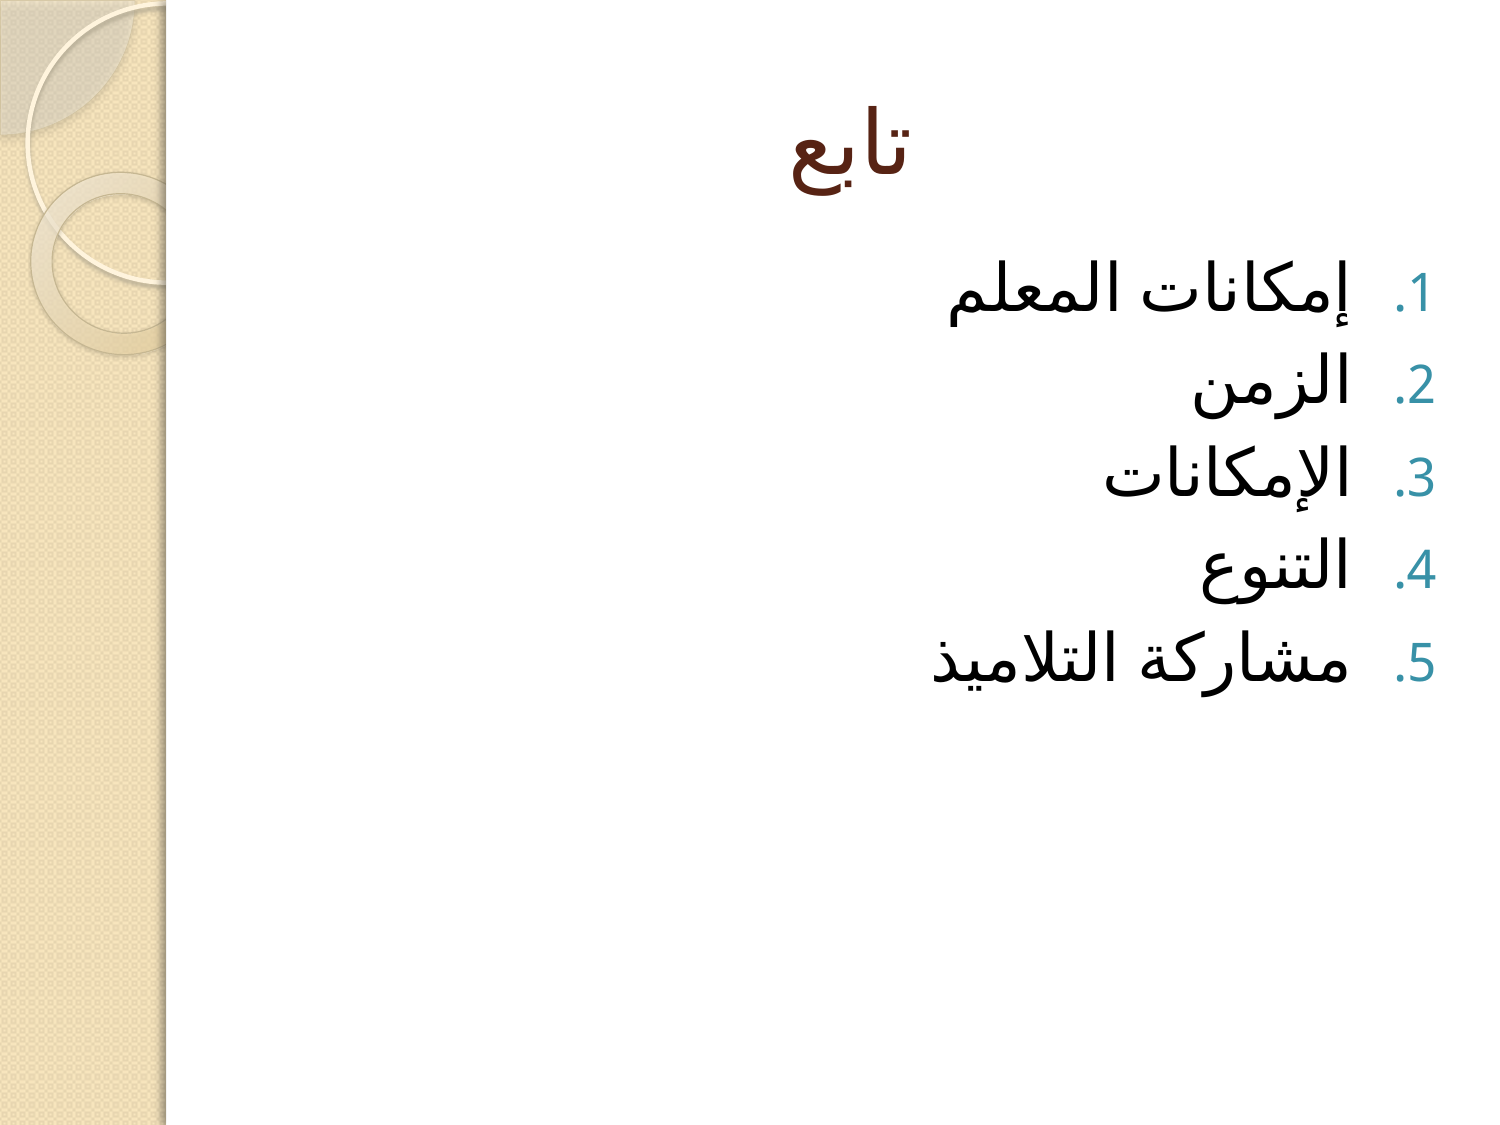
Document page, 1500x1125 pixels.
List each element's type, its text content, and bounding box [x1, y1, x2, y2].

title تابع [235, 45, 1466, 233]
list إمكانات المعلم الزمن الإمكانات التنوع مشاركة التلاميذ [235, 237, 1466, 1025]
